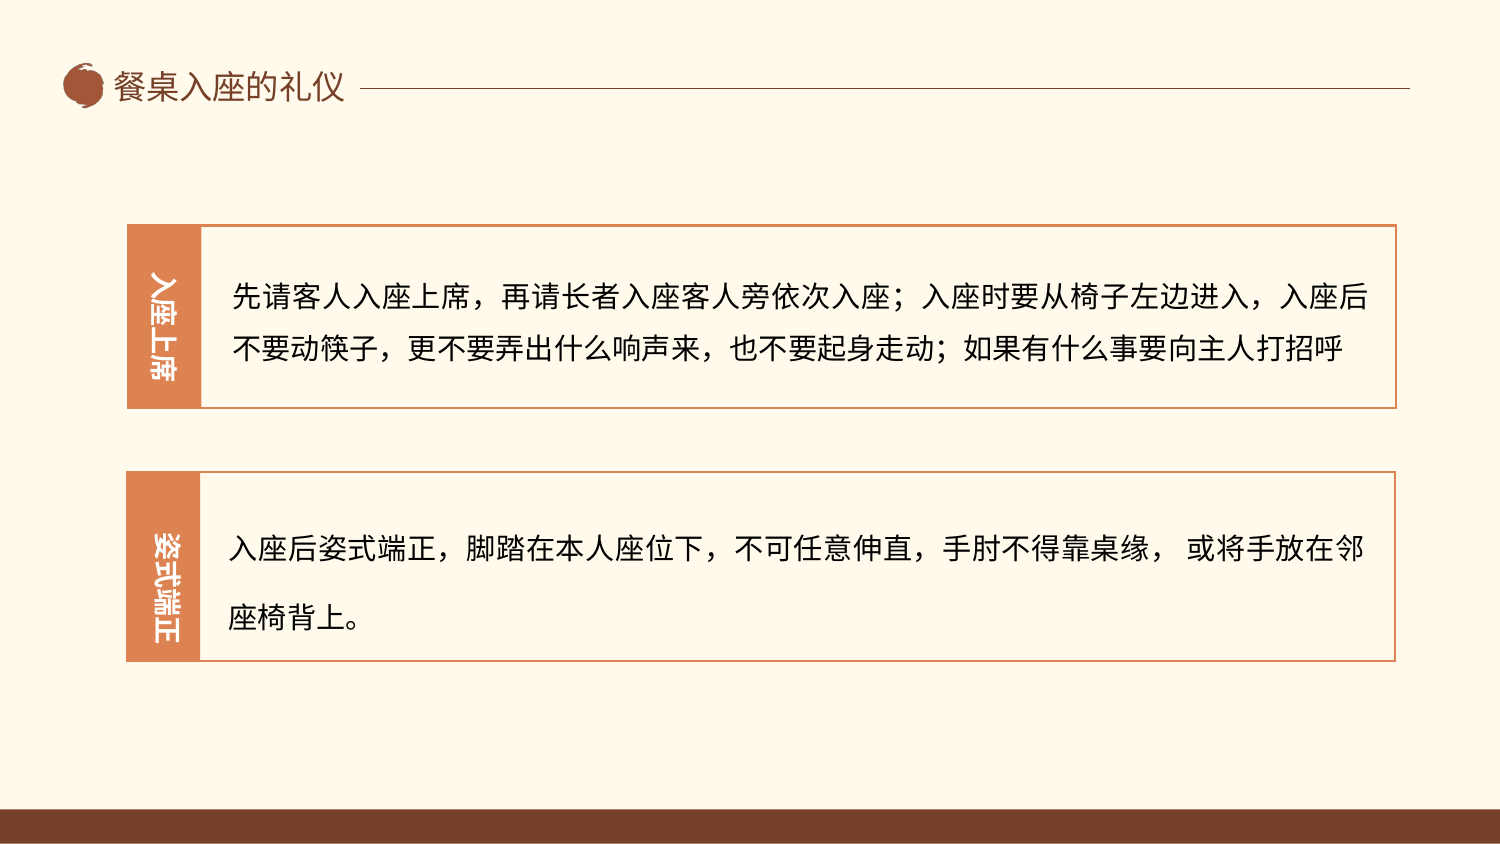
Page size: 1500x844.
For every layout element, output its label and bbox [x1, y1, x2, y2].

picture [60, 60, 107, 111]
text_box [126, 471, 1395, 661]
text_box [124, 225, 1396, 408]
